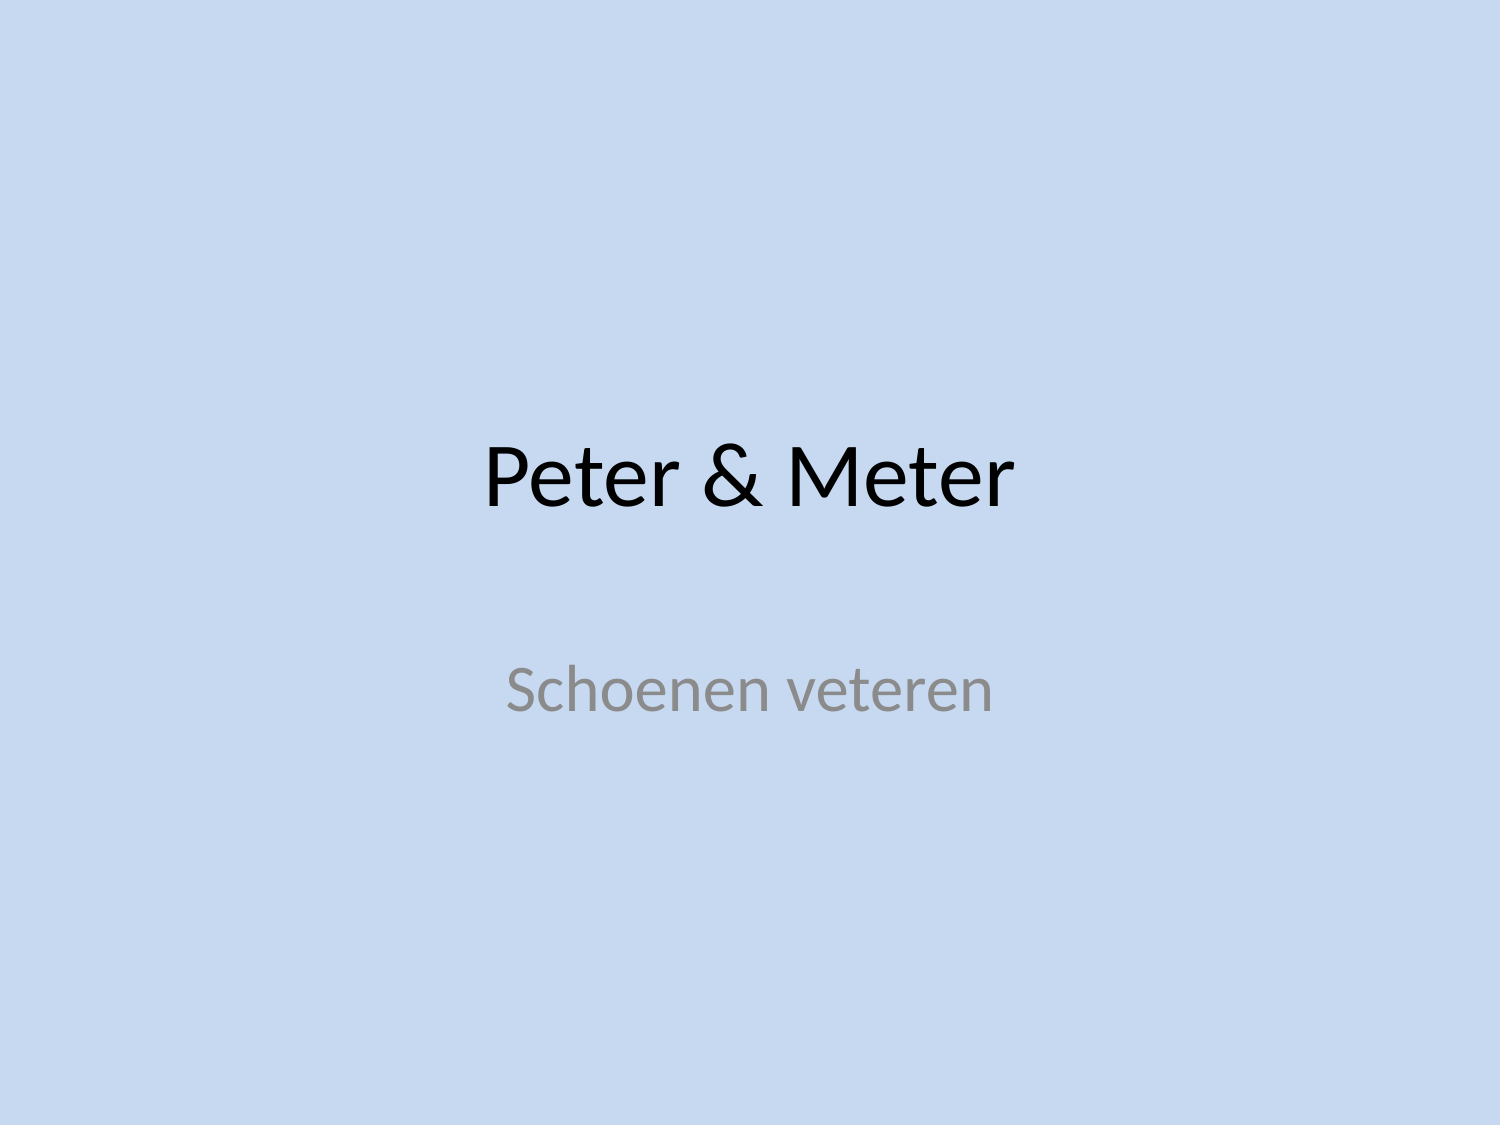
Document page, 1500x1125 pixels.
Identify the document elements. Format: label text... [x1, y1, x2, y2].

title Peter & Meter [112, 349, 1388, 591]
subtitle Schoenen veteren [225, 637, 1275, 925]
